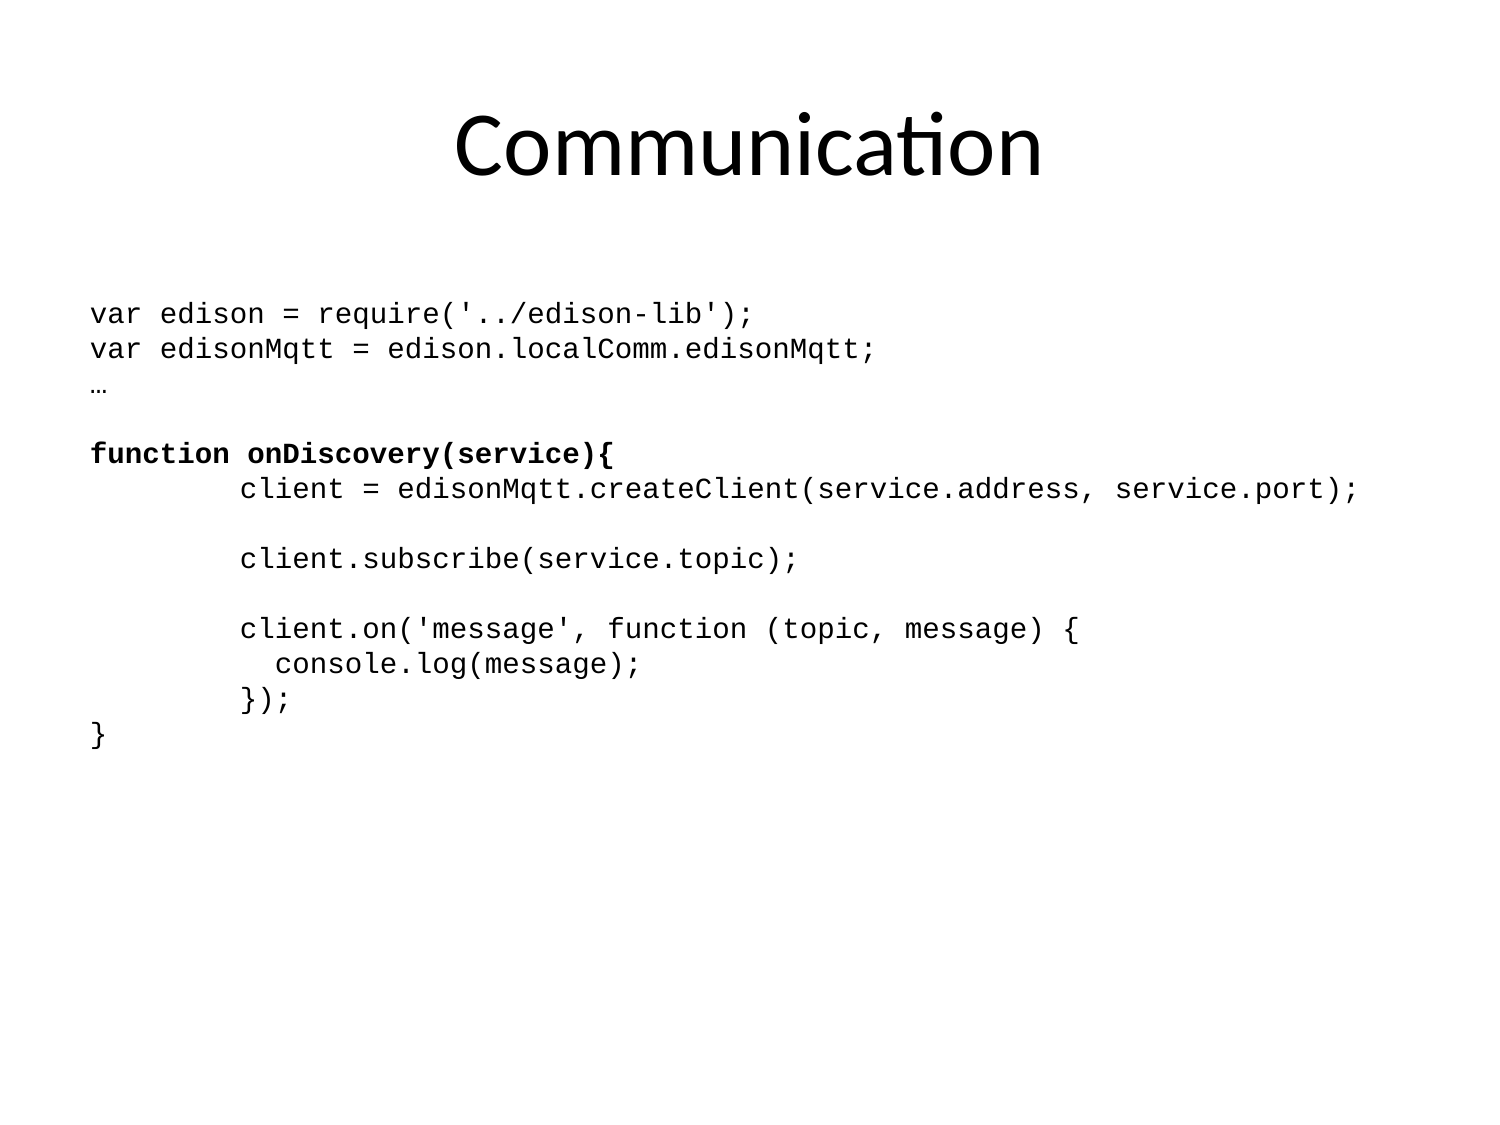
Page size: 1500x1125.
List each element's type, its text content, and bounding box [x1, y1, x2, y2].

text_box var edison = require('../edison-lib'); var edisonMqtt = edison.localComm.edisonMqtt; … function onDiscovery(service){ client = edisonMqtt.createClient(service.address, service.port); client.subscribe(service.topic); client.on('message', function (topic, message) { console.log(message); }); } [74, 287, 1425, 757]
title Communication [75, 45, 1425, 233]
